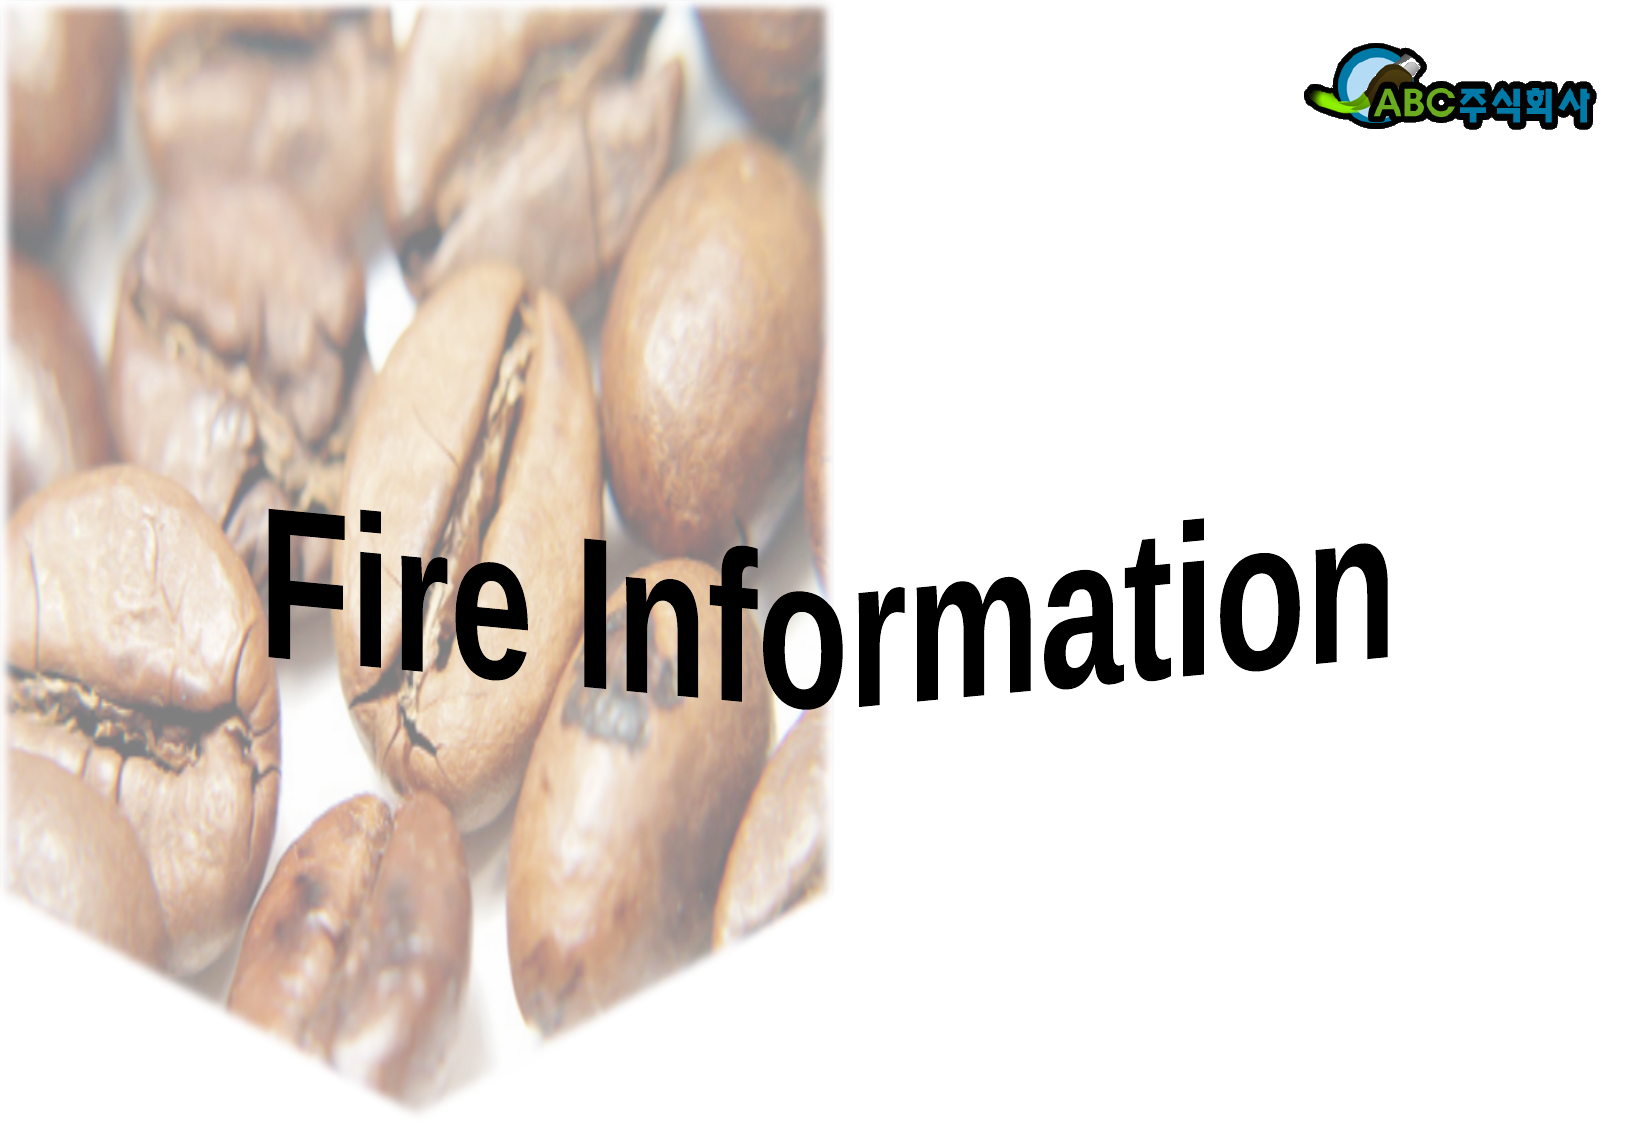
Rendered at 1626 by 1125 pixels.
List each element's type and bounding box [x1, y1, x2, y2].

text_box [16, 15, 817, 1103]
picture [1290, 32, 1605, 136]
